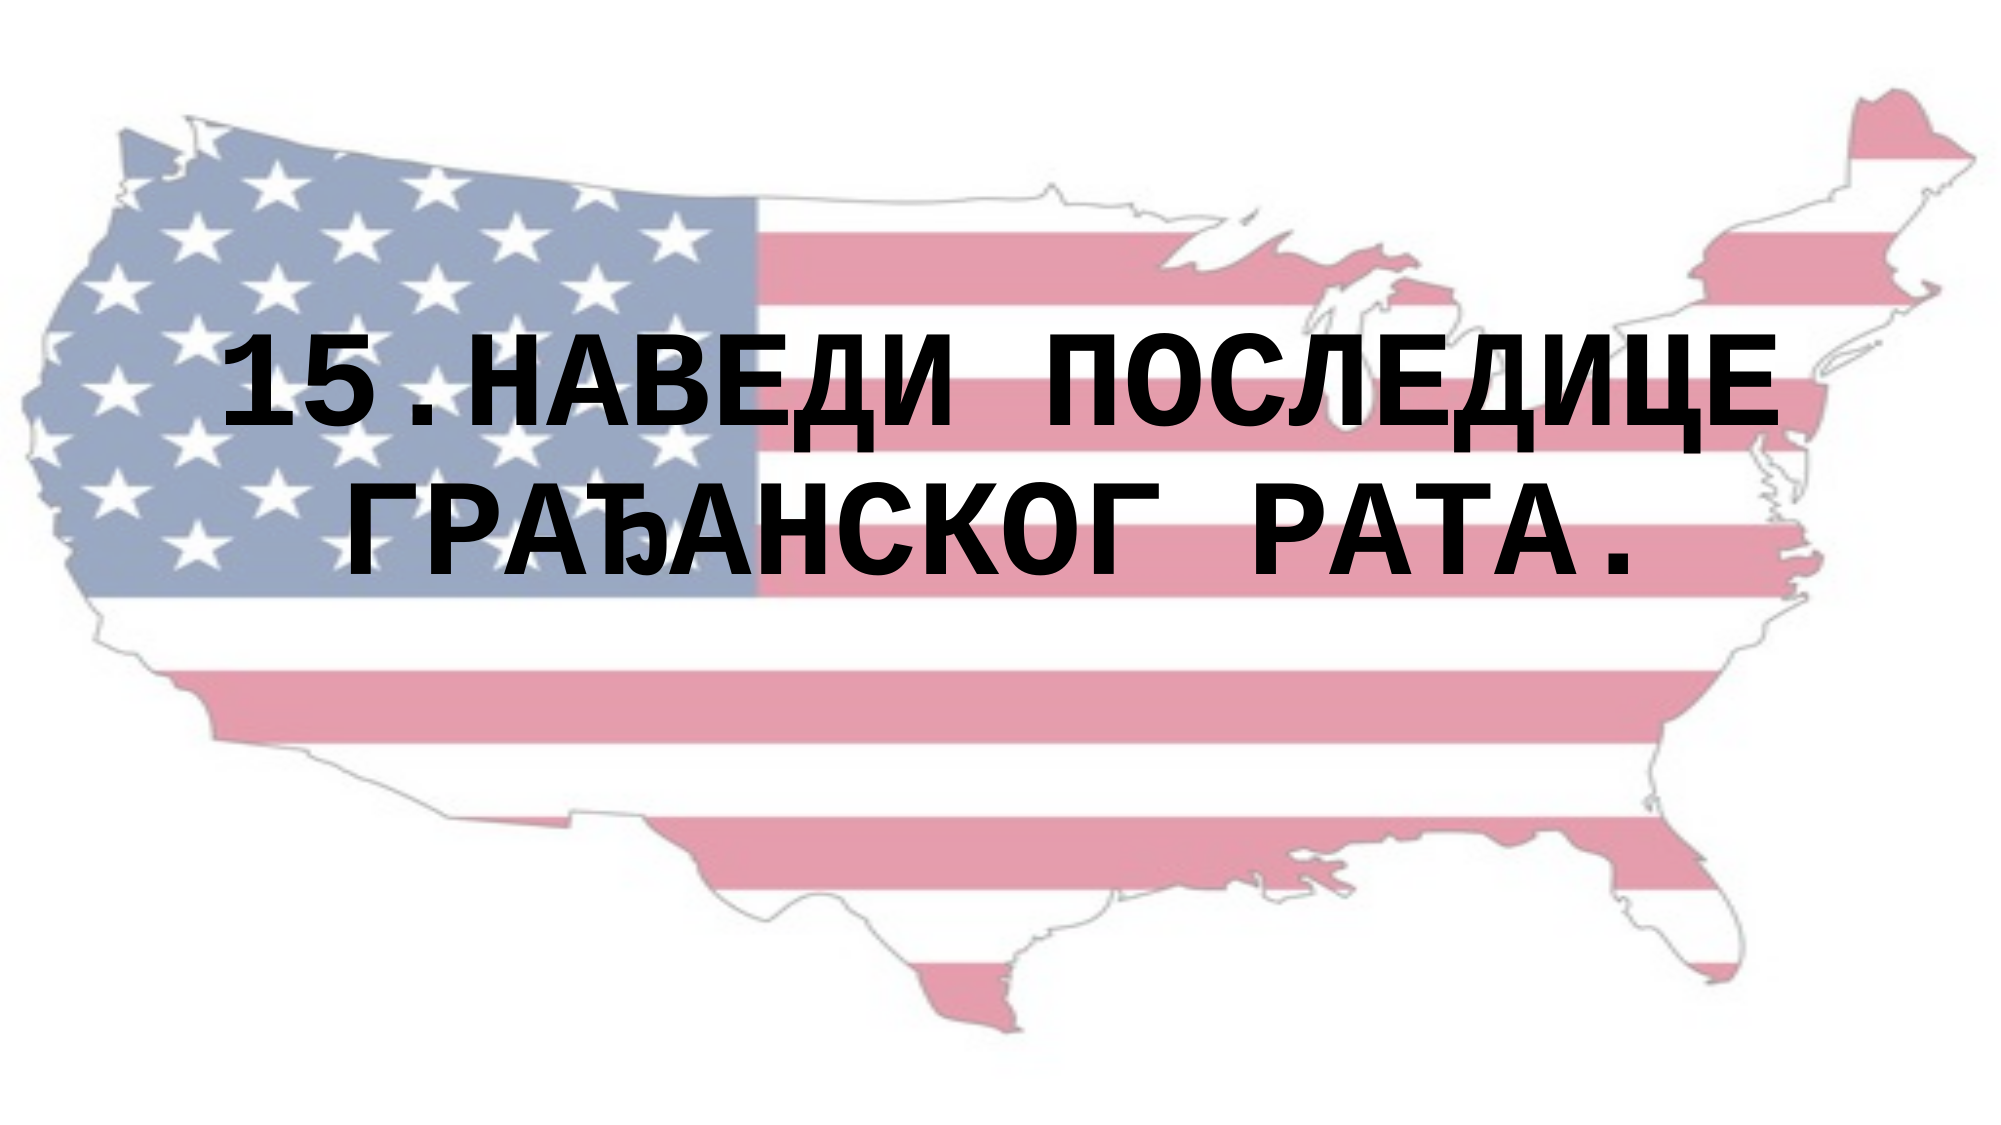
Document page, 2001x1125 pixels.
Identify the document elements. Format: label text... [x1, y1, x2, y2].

list 15.НАВЕДИ ПОСЛЕДИЦЕ ГРАЂАНСКОГ РАТА. [137, 299, 1863, 1014]
